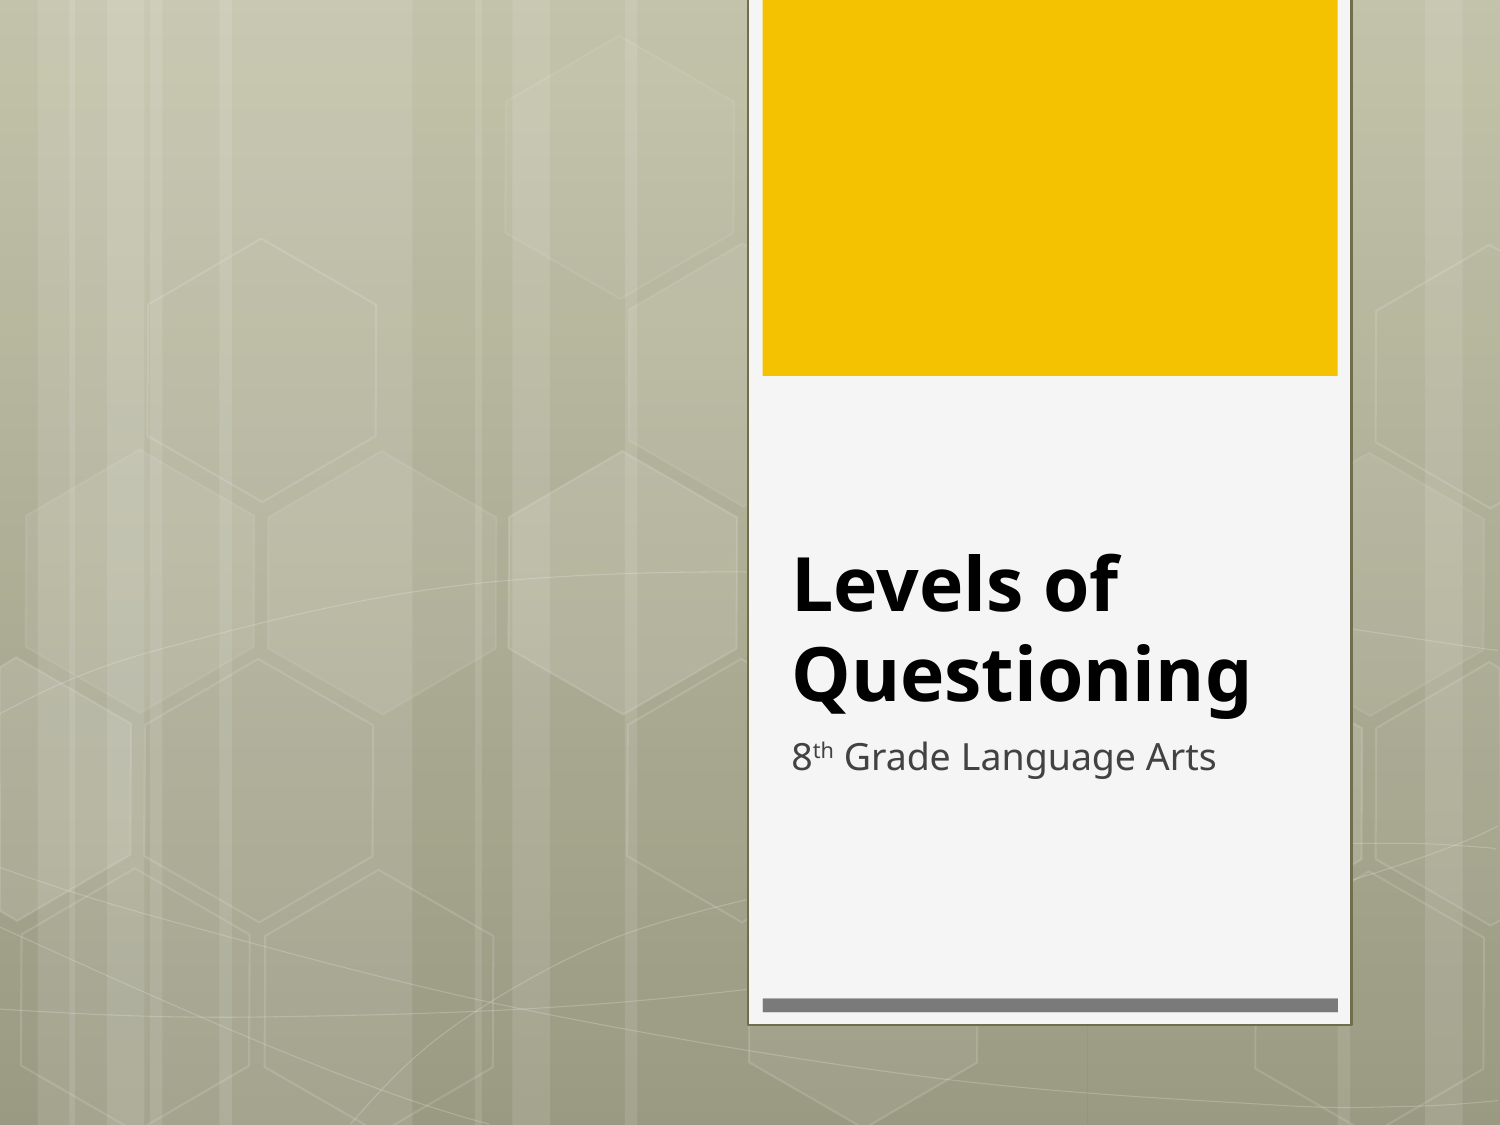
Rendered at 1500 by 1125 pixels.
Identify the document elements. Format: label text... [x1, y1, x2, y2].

subtitle 8th Grade Language Arts [776, 725, 1320, 933]
title Levels of Questioning [776, 444, 1320, 724]
